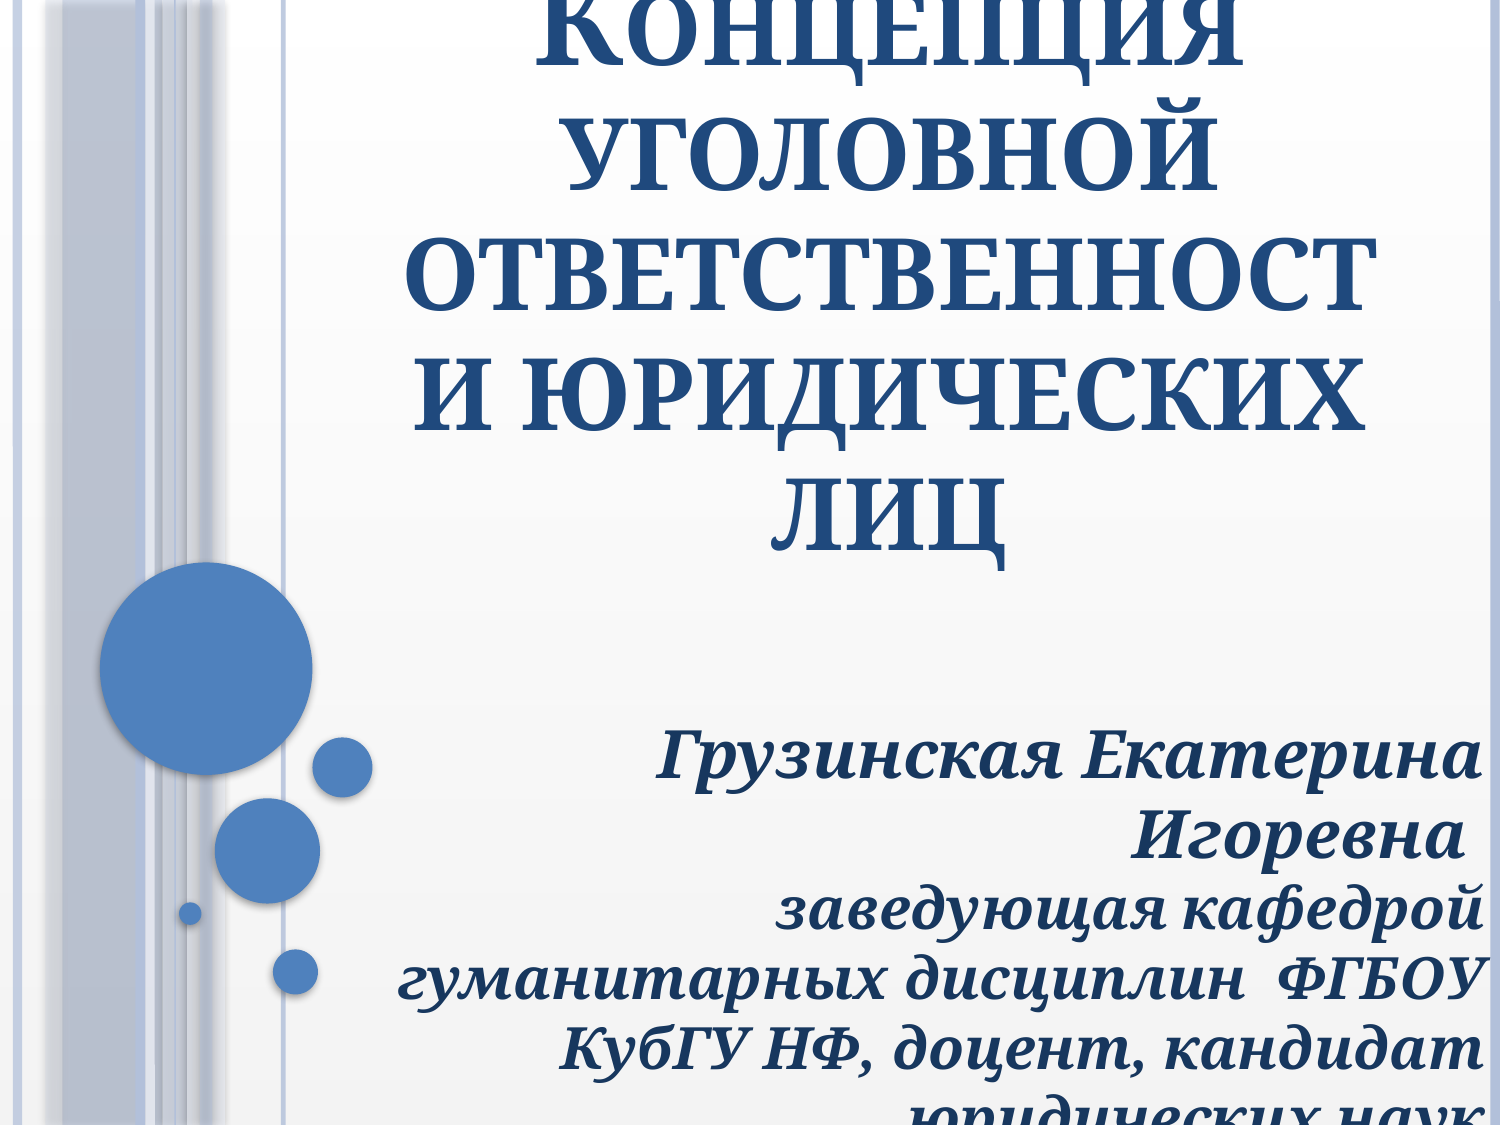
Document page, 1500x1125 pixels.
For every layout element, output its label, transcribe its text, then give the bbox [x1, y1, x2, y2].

title Концепция уголовной ответственности юридических лиц [383, 267, 1397, 578]
subtitle Грузинская Екатерина Игоревна заведующая кафедрой гуманитарных дисциплин ФГБОУ КубГУ НФ, доцент, кандидат юридических наук [371, 704, 1500, 1125]
